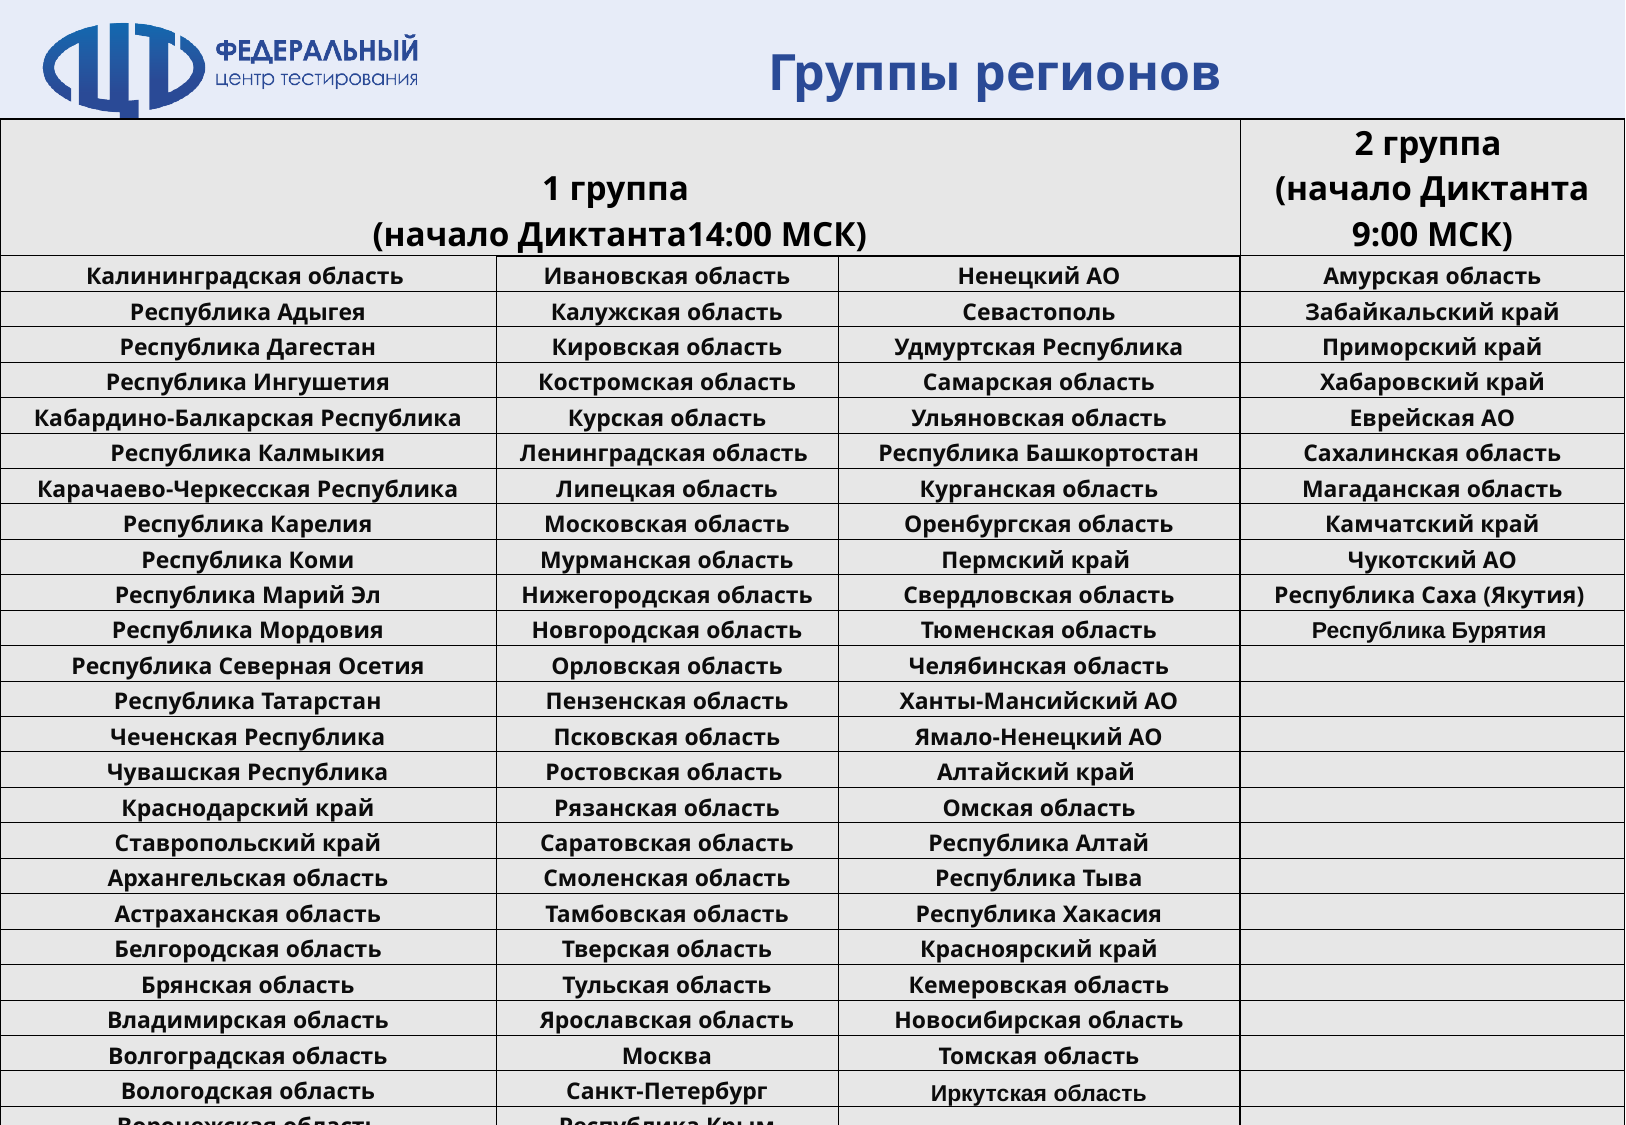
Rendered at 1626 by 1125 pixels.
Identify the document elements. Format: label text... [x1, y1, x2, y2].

table_cell Омская область [839, 788, 1239, 822]
table_header 2 группа (начало Диктанта 9:00 МСК) [1241, 120, 1624, 255]
table_cell Республика Коми [1, 540, 496, 574]
table_cell [839, 1107, 1239, 1125]
table_cell Чеченская Республика [1, 717, 496, 751]
table_cell [1241, 788, 1624, 822]
table_header 1 группа (начало Диктанта14:00 МСК) [1, 120, 1240, 255]
table_cell Забайкальский край [1241, 292, 1624, 326]
table_cell Республика Башкортостан [839, 434, 1239, 468]
table_cell Липецкая область [497, 469, 838, 503]
table_cell [1241, 646, 1624, 681]
table_cell [1241, 752, 1624, 787]
table_cell [1241, 894, 1624, 929]
table_cell Ставропольский край [1, 823, 496, 858]
table_cell Астраханская область [1, 894, 496, 929]
table_cell Тверская область [497, 930, 838, 964]
table_cell Ленинградская область [497, 434, 838, 468]
table_cell Республика Ингушетия [1, 363, 496, 397]
picture [19, 1, 441, 118]
table_cell Вологодская область [1, 1071, 496, 1106]
table_cell Томская область [839, 1036, 1239, 1070]
table_cell Кабардино-Балкарская Республика [1, 398, 496, 433]
table_cell Алтайский край [839, 752, 1239, 787]
table_cell Москва [497, 1036, 838, 1070]
text_box Группы регионов [433, 29, 1558, 118]
table_cell Севастополь [839, 292, 1239, 326]
table_cell Республика Марий Эл [1, 575, 496, 610]
table_cell Пензенская область [497, 682, 838, 716]
table_cell Иркутская область [839, 1071, 1239, 1106]
table_cell Оренбургская область [839, 504, 1239, 539]
table_cell Камчатский край [1241, 504, 1624, 539]
table_cell Республика Татарстан [1, 682, 496, 716]
table_cell Кировская область [497, 327, 838, 362]
table_cell Санкт-Петербург [497, 1071, 838, 1106]
table_cell Амурская область [1241, 256, 1624, 291]
table_cell Мурманская область [497, 540, 838, 574]
table_cell Брянская область [1, 965, 496, 1000]
table_cell Архангельская область [1, 859, 496, 893]
table_cell Самарская область [839, 363, 1239, 397]
table_cell Рязанская область [497, 788, 838, 822]
table_cell Сахалинская область [1241, 434, 1624, 468]
table_cell Воронежская область [1, 1107, 496, 1125]
table_cell Приморский край [1241, 327, 1624, 362]
table_cell [1241, 682, 1624, 716]
table_cell Хабаровский край [1241, 363, 1624, 397]
table_cell Новосибирская область [839, 1001, 1239, 1035]
table_cell Курская область [497, 398, 838, 433]
table_cell Псковская область [497, 717, 838, 751]
table_cell Чукотский АО [1241, 540, 1624, 574]
table_cell [1241, 930, 1624, 964]
table_cell Кемеровская область [839, 965, 1239, 1000]
table_cell Тюменская область [839, 611, 1239, 645]
table_cell Республика Саха (Якутия) [1241, 575, 1624, 610]
table_cell Республика Мордовия [1, 611, 496, 645]
table_cell Владимирская область [1, 1001, 496, 1035]
table_cell Удмуртская Республика [839, 327, 1239, 362]
table_cell Московская область [497, 504, 838, 539]
table_cell Курганская область [839, 469, 1239, 503]
table_cell [1241, 1001, 1624, 1035]
table_cell [1241, 823, 1624, 858]
table_cell [1241, 717, 1624, 751]
table_cell Красноярский край [839, 930, 1239, 964]
table_cell Нижегородская область [497, 575, 838, 610]
table_cell Орловская область [497, 646, 838, 681]
table_cell [1241, 1071, 1624, 1106]
table_cell Республика Тыва [839, 859, 1239, 893]
table_cell Костромская область [497, 363, 838, 397]
table_cell Карачаево-Черкесская Республика [1, 469, 496, 503]
table_cell Краснодарский край [1, 788, 496, 822]
table_cell Свердловская область [839, 575, 1239, 610]
table_cell Республика Карелия [1, 504, 496, 539]
table_cell Пермский край [839, 540, 1239, 574]
table_cell Ненецкий АО [839, 257, 1239, 291]
table_cell Магаданская область [1241, 469, 1624, 503]
table_cell [1241, 1107, 1624, 1125]
table_cell [1241, 1036, 1624, 1070]
table_cell [1241, 859, 1624, 893]
table_cell Республика Северная Осетия [1, 646, 496, 681]
table_cell Смоленская область [497, 859, 838, 893]
table_cell Калининградская область [1, 256, 496, 291]
table_cell Белгородская область [1, 930, 496, 964]
table_cell Тамбовская область [497, 894, 838, 929]
table_cell Чувашская Республика [1, 752, 496, 787]
table_cell Тульская область [497, 965, 838, 1000]
table_cell Челябинская область [839, 646, 1239, 681]
table_cell Республика Хакасия [839, 894, 1239, 929]
table_cell Ярославская область [497, 1001, 838, 1035]
table_cell Ульяновская область [839, 398, 1239, 433]
table_cell Новгородская область [497, 611, 838, 645]
table_cell Республика Адыгея [1, 292, 496, 326]
table_cell Ивановская область [497, 257, 838, 291]
table_cell Ростовская область [497, 752, 838, 787]
table_cell Калужская область [497, 292, 838, 326]
table_cell Республика Крым [497, 1107, 838, 1125]
table_cell Республика Дагестан [1, 327, 496, 362]
table_cell Ханты-Мансийский АО [839, 682, 1239, 716]
table_cell [1241, 965, 1624, 1000]
table_cell Саратовская область [497, 823, 838, 858]
table_cell Волгоградская область [1, 1036, 496, 1070]
table_cell Республика Бурятия [1241, 611, 1624, 645]
table_cell Ямало-Ненецкий АО [839, 717, 1239, 751]
table_cell Республика Калмыкия [1, 434, 496, 468]
table_cell Республика Алтай [839, 823, 1239, 858]
table_cell Еврейская АО [1241, 398, 1624, 433]
